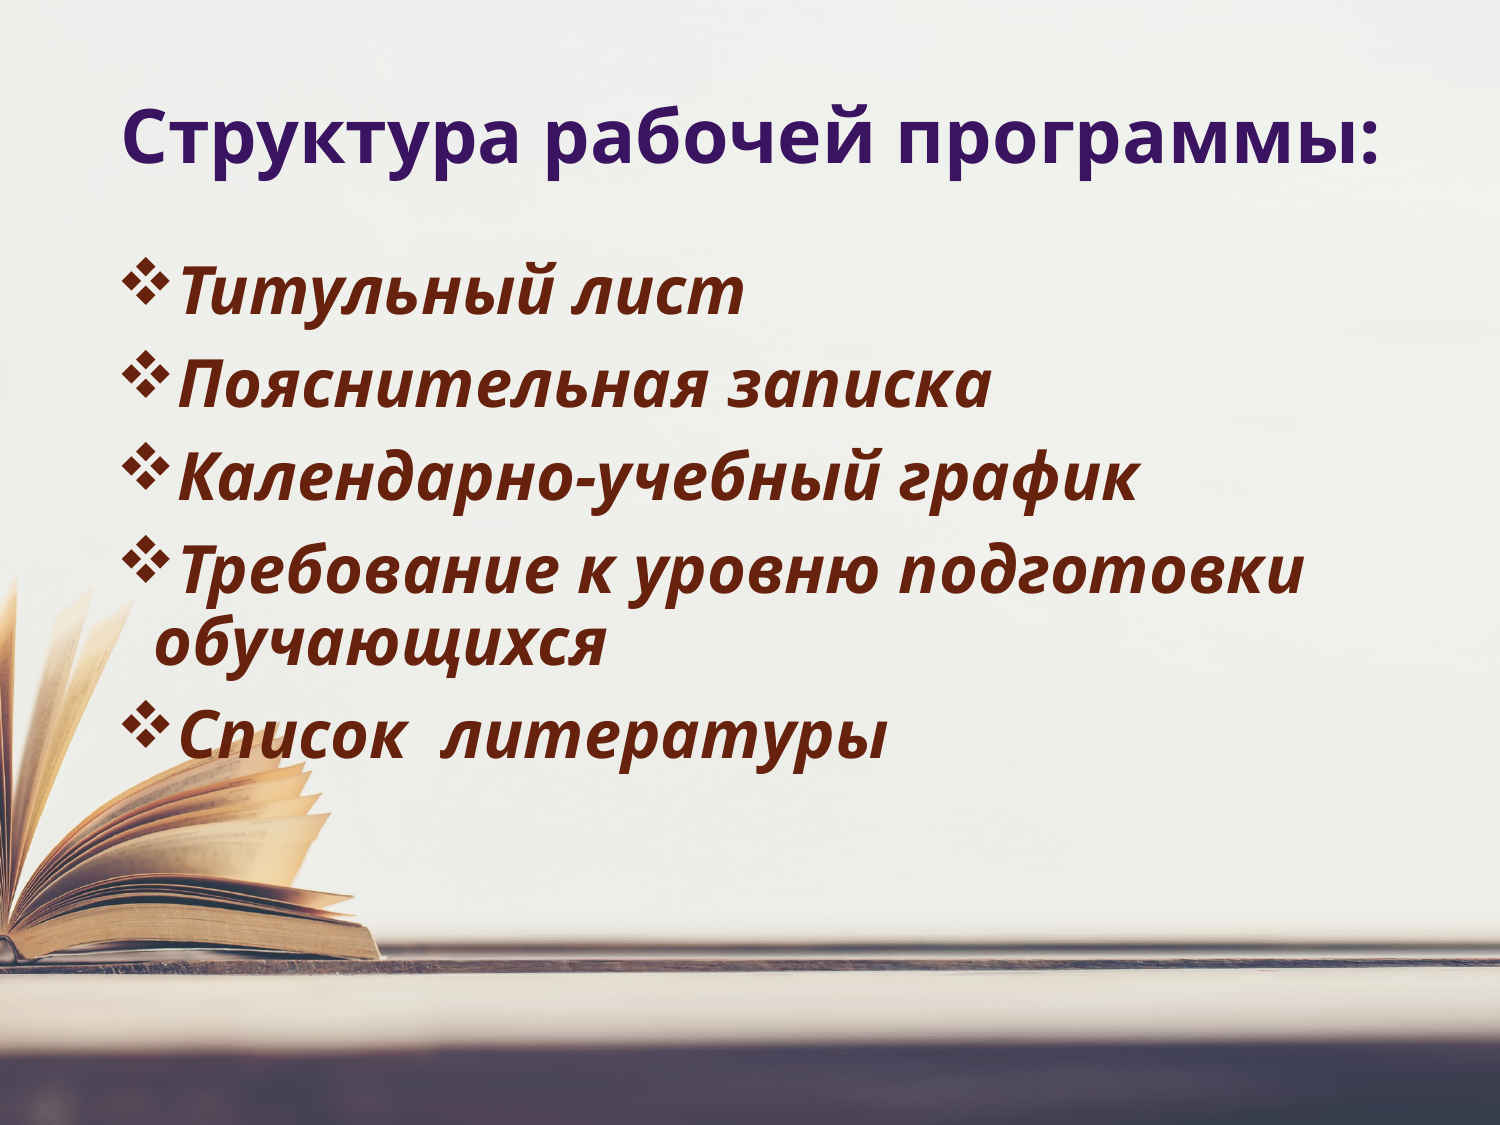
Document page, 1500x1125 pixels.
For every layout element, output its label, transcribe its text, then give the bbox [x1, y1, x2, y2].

list Титульный лист Пояснительная записка Календарно-учебный график Требование к уровню подготовки обучающихся Список литературы [101, 249, 1438, 905]
title Структура рабочей программы: [105, 53, 1399, 225]
picture [0, 0, 1500, 1125]
